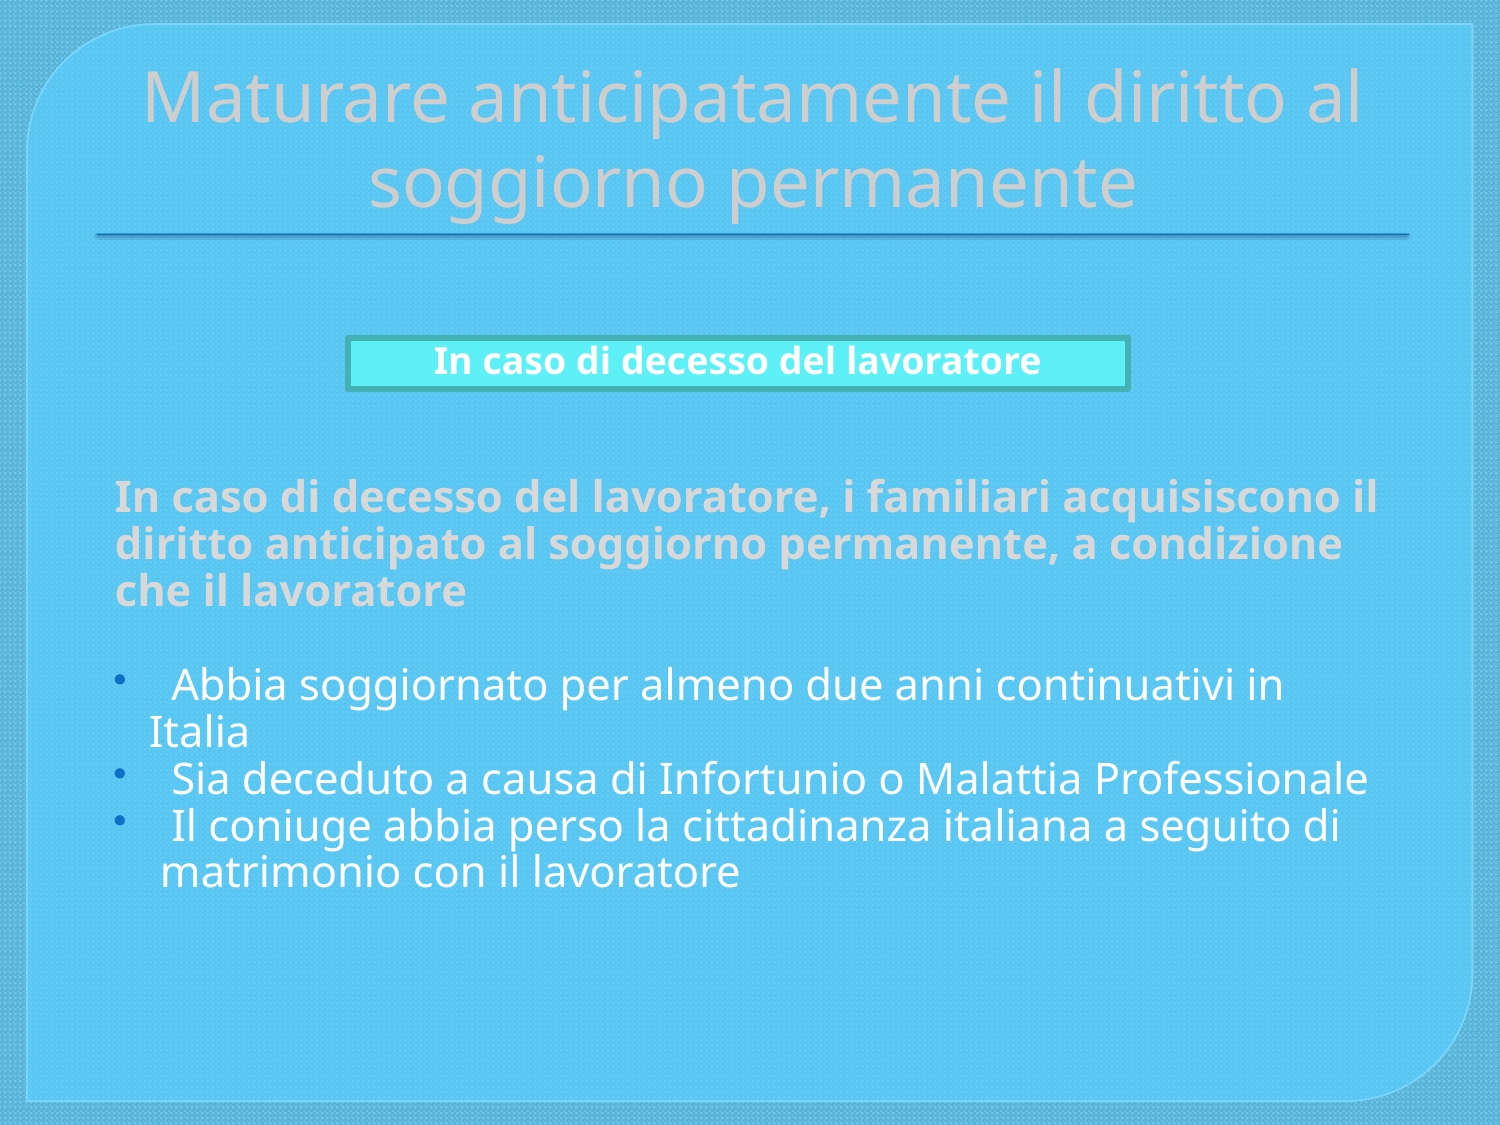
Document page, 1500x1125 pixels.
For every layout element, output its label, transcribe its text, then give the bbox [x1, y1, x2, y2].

text_box In caso di decesso del lavoratore, i familiari acquisiscono il diritto anticipato al soggiorno permanente, a condizione che il lavoratore Abbia soggiornato per almeno due anni continuativi in Italia Sia deceduto a causa di Infortunio o Malattia Professionale Il coniuge abbia perso la cittadinanza italiana a seguito di matrimonio con il lavoratore [100, 467, 1435, 975]
title Maturare anticipatamente il diritto al soggiorno permanente [75, 41, 1425, 230]
text_box In caso di decesso del lavoratore [345, 335, 1131, 392]
